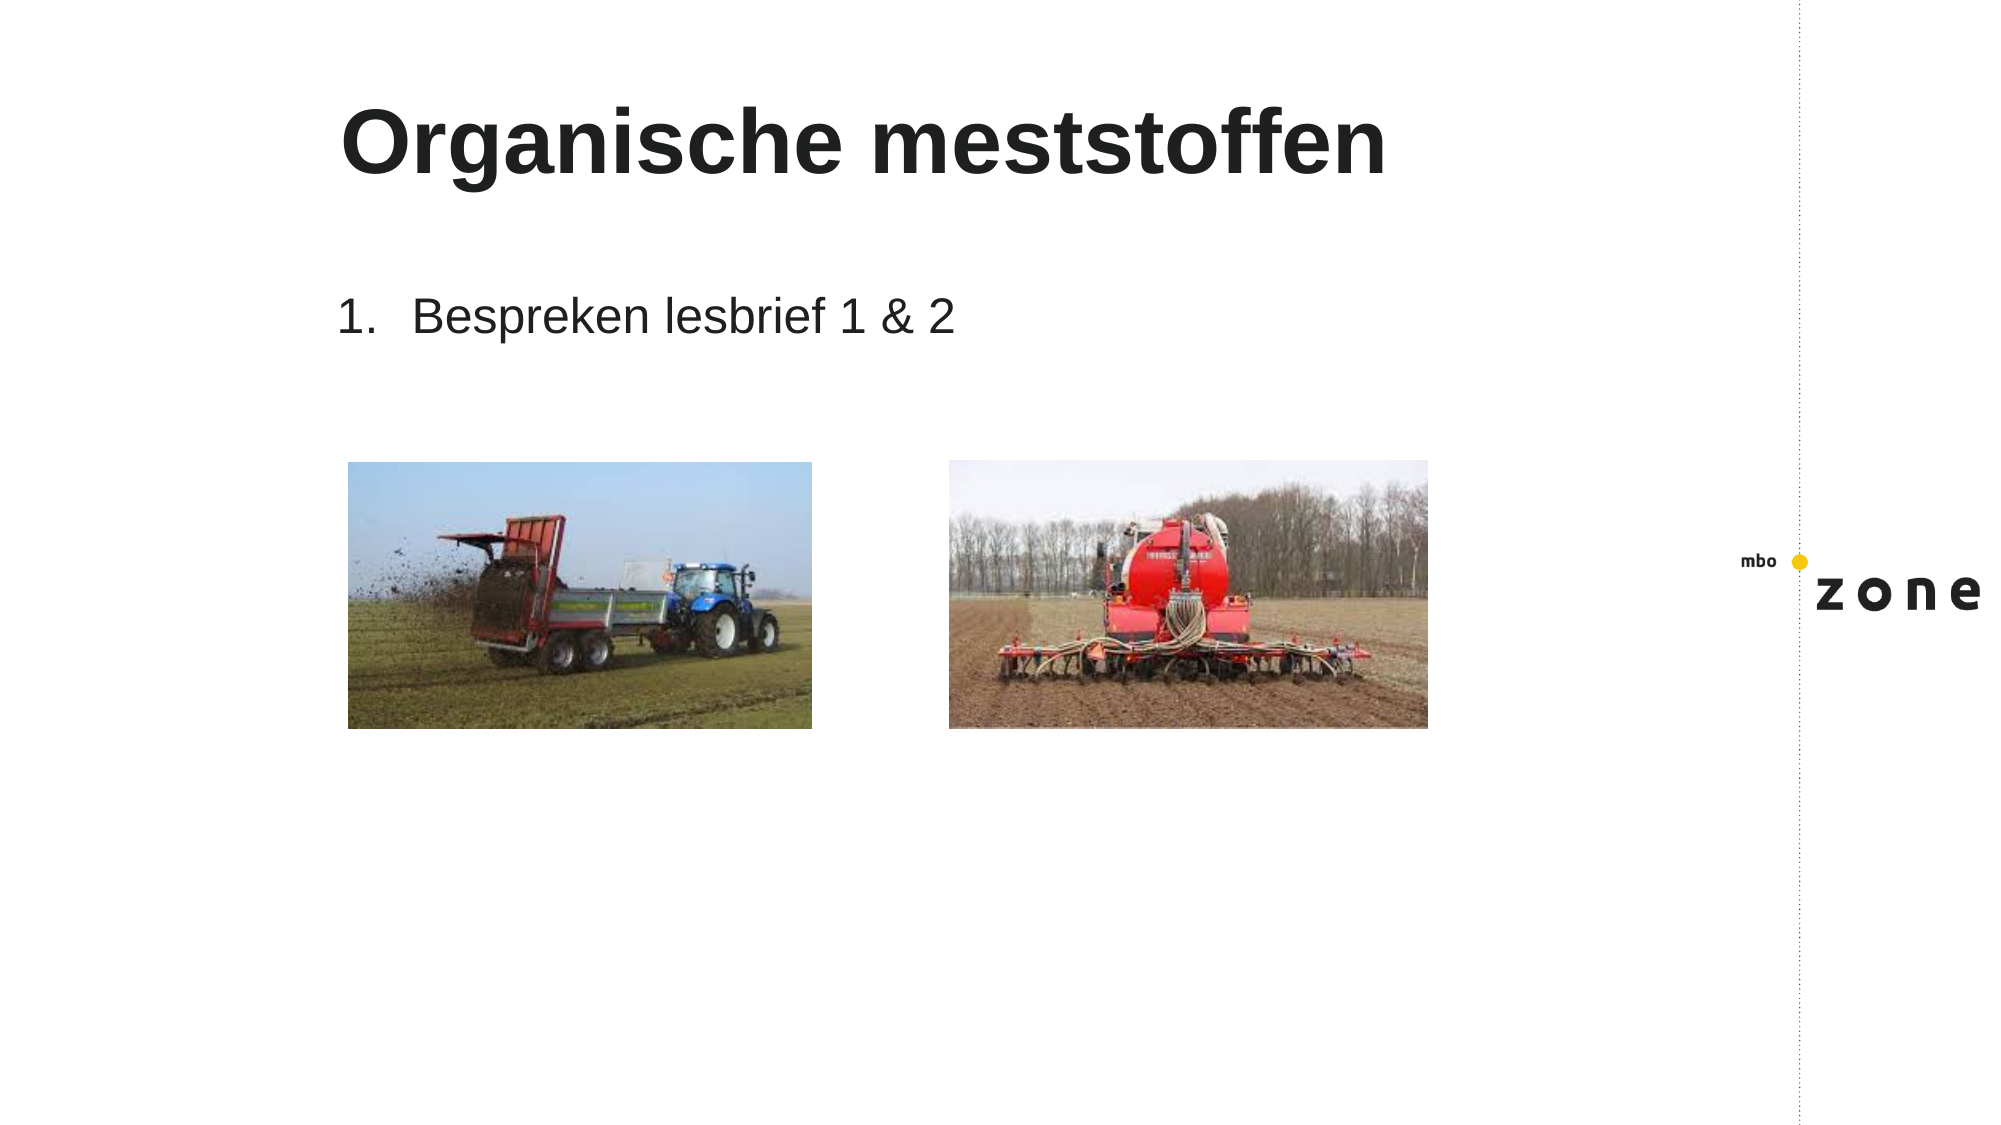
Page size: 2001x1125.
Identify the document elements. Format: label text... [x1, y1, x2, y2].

list Bespreken lesbrief 1 & 2 [336, 283, 1607, 998]
picture [1596, 0, 2001, 1125]
title Organische meststoffen [124, 94, 1607, 272]
picture [949, 460, 1428, 729]
picture [348, 462, 812, 729]
